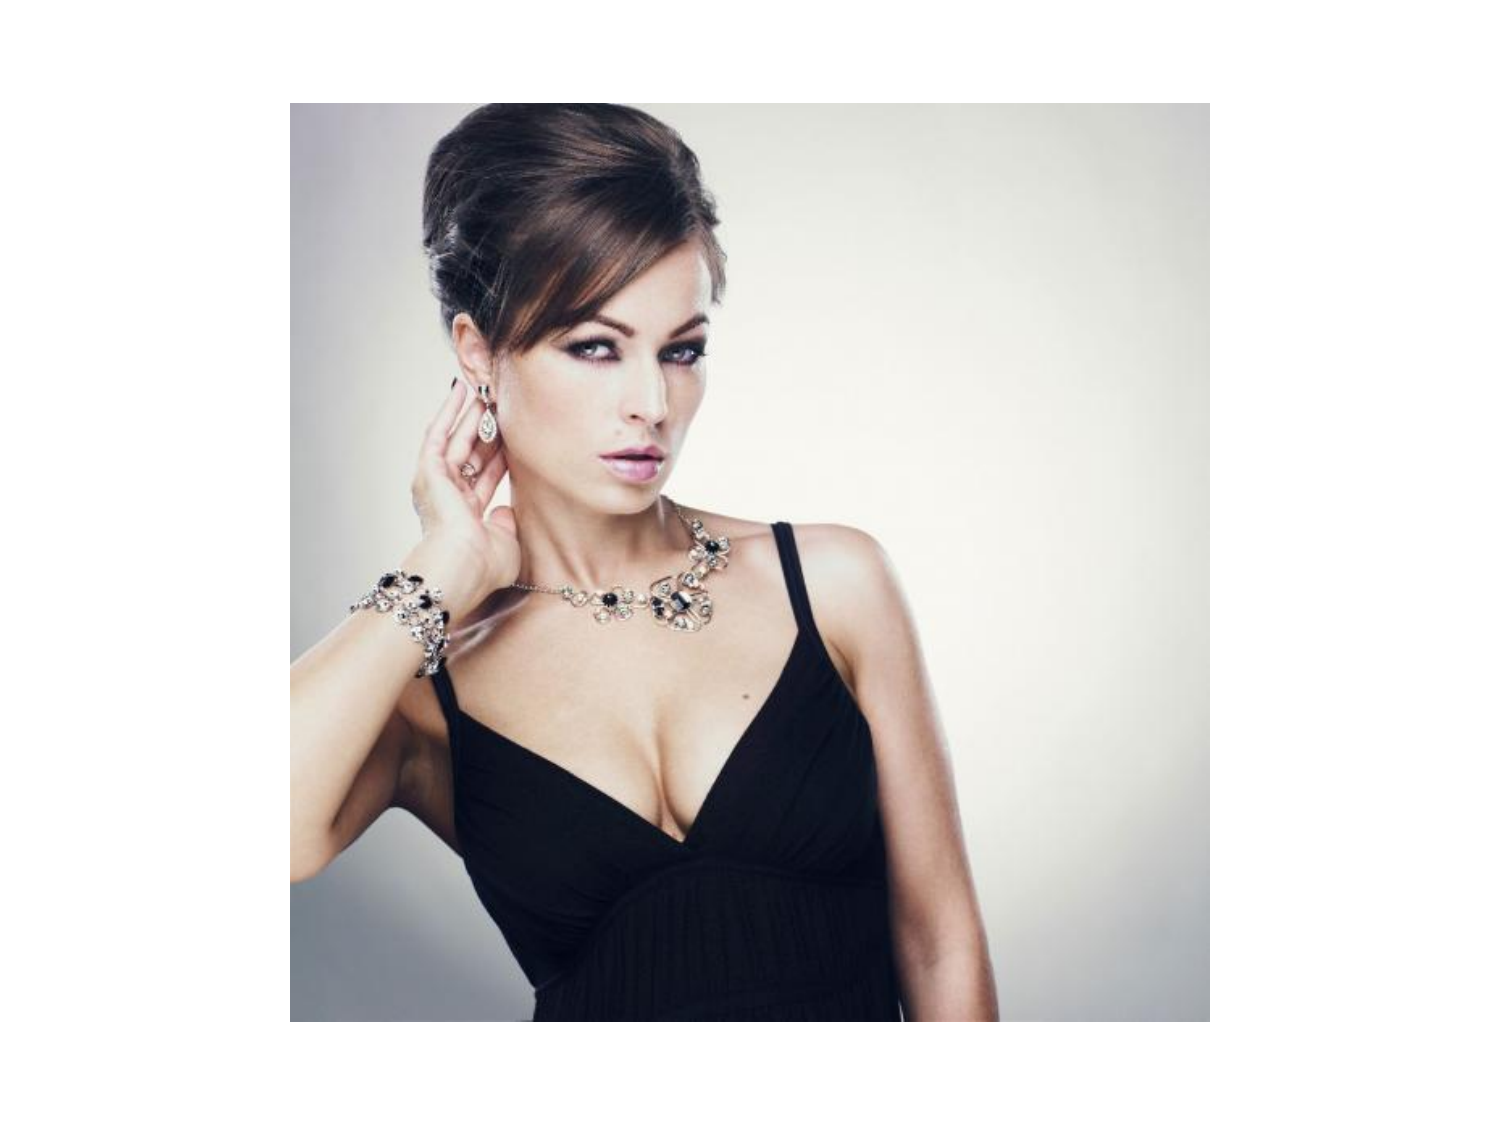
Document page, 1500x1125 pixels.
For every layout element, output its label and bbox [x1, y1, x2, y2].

picture [290, 102, 1210, 1023]
